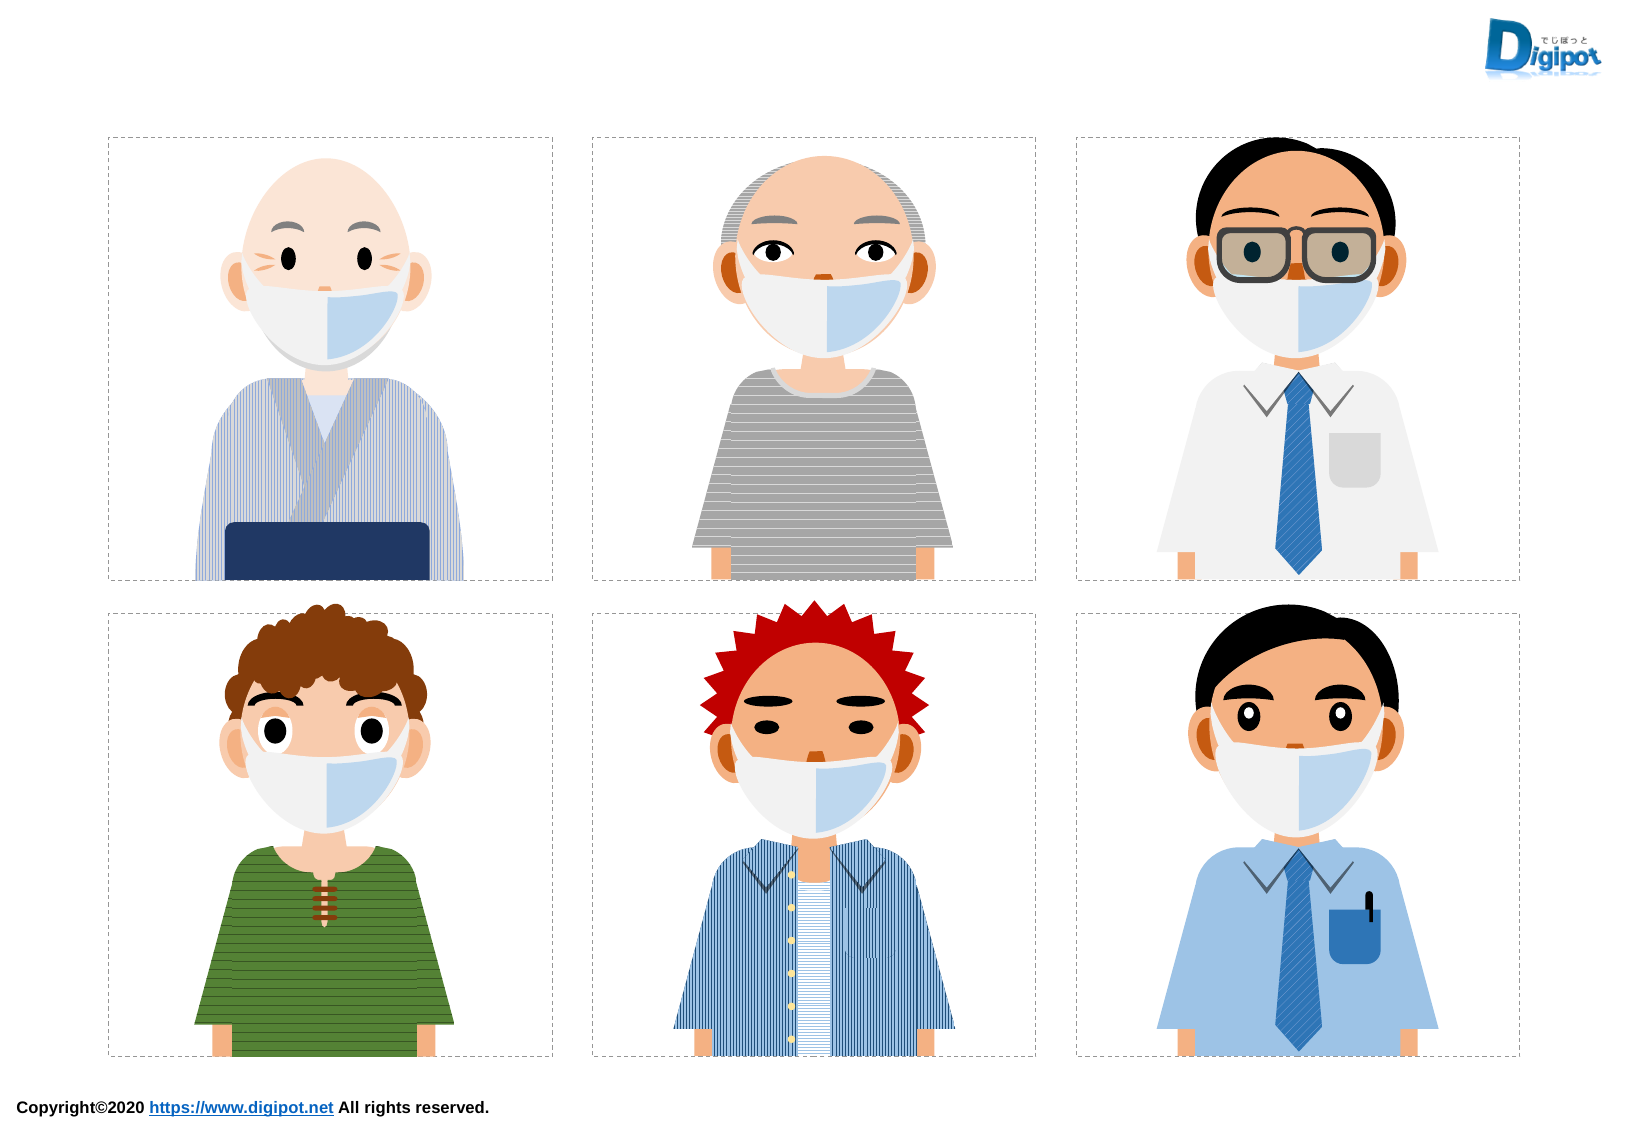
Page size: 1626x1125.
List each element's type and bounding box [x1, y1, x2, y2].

text_box [673, 600, 956, 1056]
text_box [691, 155, 954, 580]
text_box [1156, 604, 1439, 1056]
picture [1485, 18, 1602, 82]
text_box [1156, 137, 1439, 580]
text_box [195, 158, 465, 581]
text_box [194, 603, 455, 1058]
